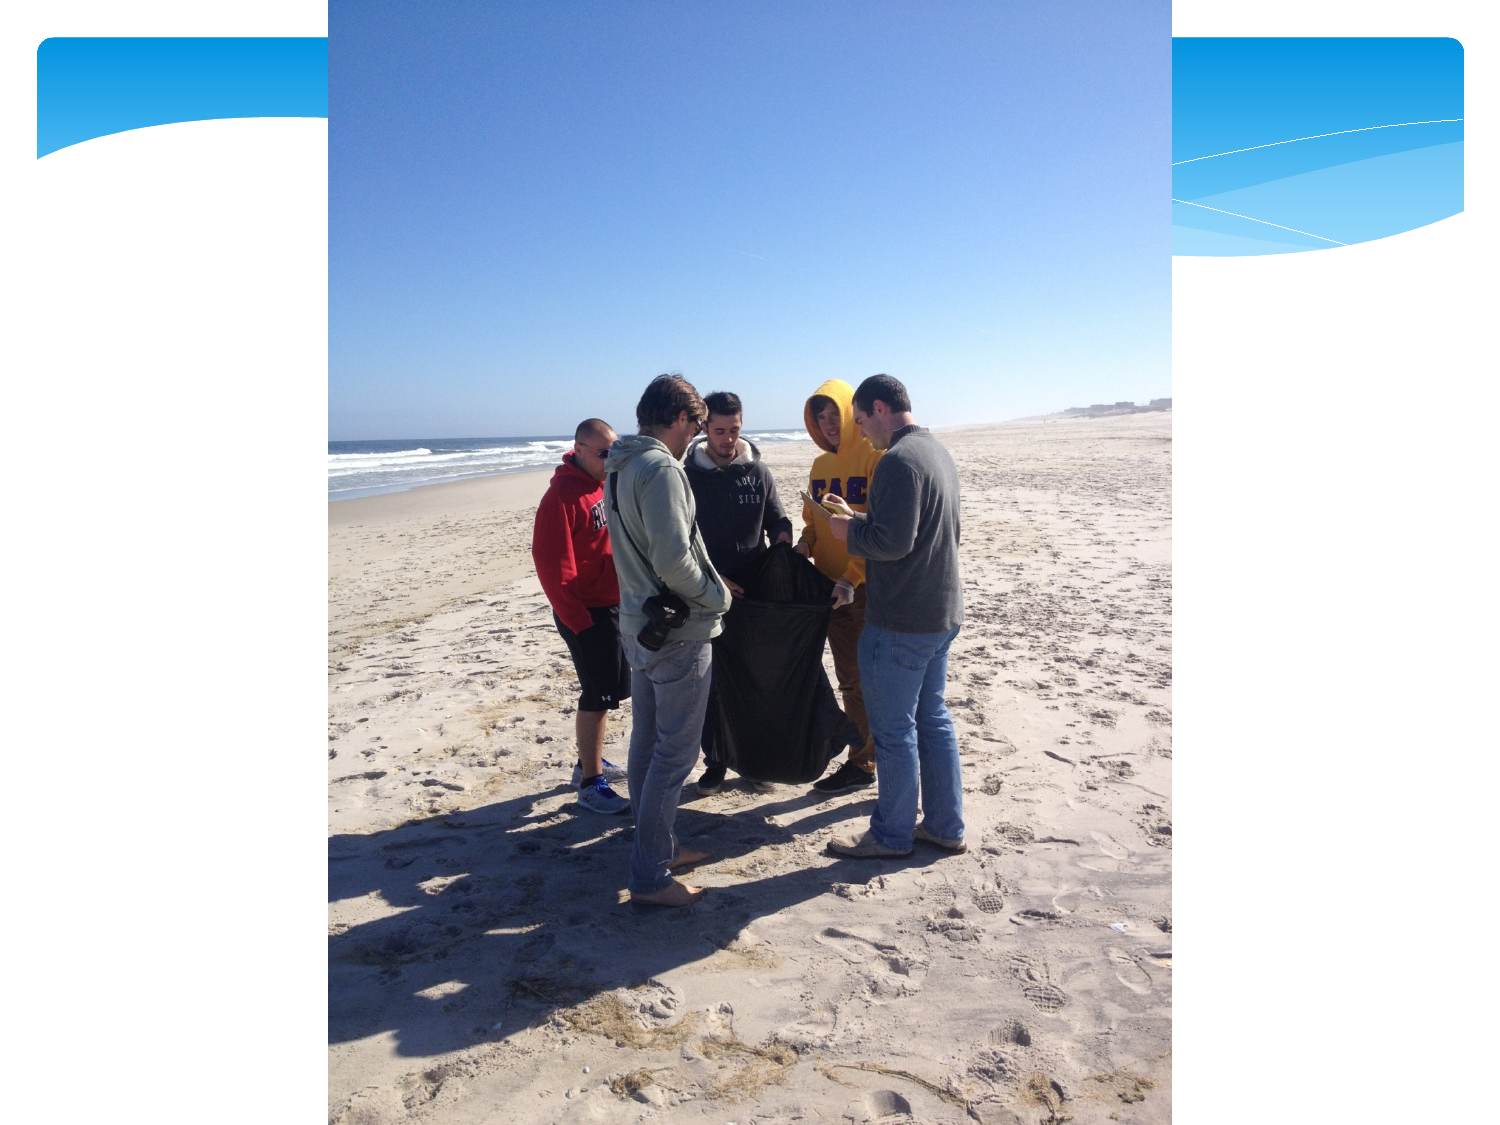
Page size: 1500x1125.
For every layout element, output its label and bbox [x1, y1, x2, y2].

picture [327, 0, 1173, 1125]
